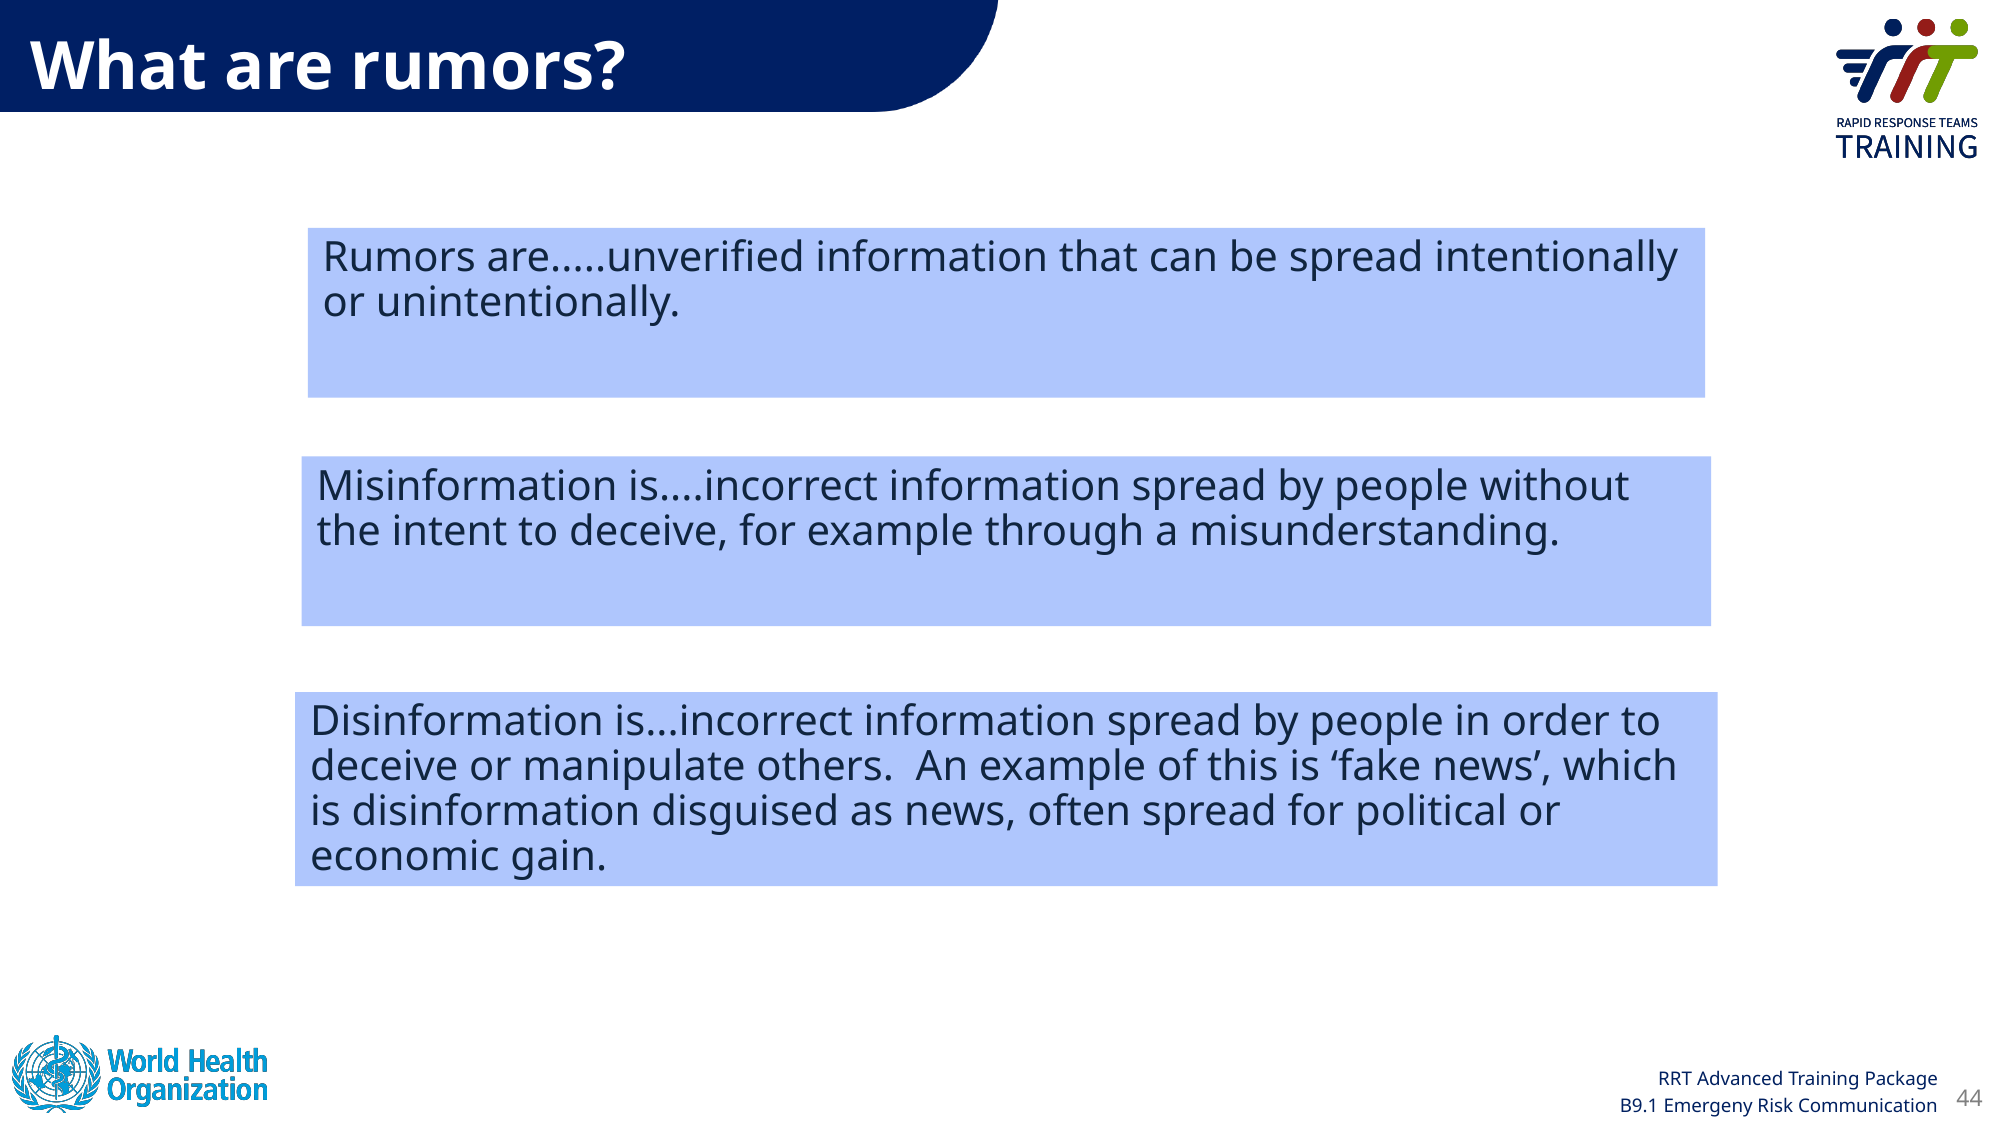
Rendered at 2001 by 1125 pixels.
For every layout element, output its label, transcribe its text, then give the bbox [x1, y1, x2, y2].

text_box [307, 227, 1706, 398]
picture [1835, 19, 1978, 167]
picture [71, 1053, 90, 1091]
picture [0, 0, 999, 112]
picture [46, 1056, 54, 1062]
picture [12, 1035, 54, 1068]
picture [34, 1054, 43, 1078]
picture [24, 1054, 36, 1087]
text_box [301, 456, 1712, 627]
text_box What are rumors? [22, 15, 1401, 122]
picture [40, 1062, 47, 1070]
picture [59, 1035, 267, 1113]
picture [50, 1108, 62, 1113]
picture [22, 1062, 26, 1077]
picture [12, 1083, 48, 1113]
picture [30, 1083, 37, 1091]
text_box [294, 691, 1719, 887]
picture [36, 1088, 78, 1105]
